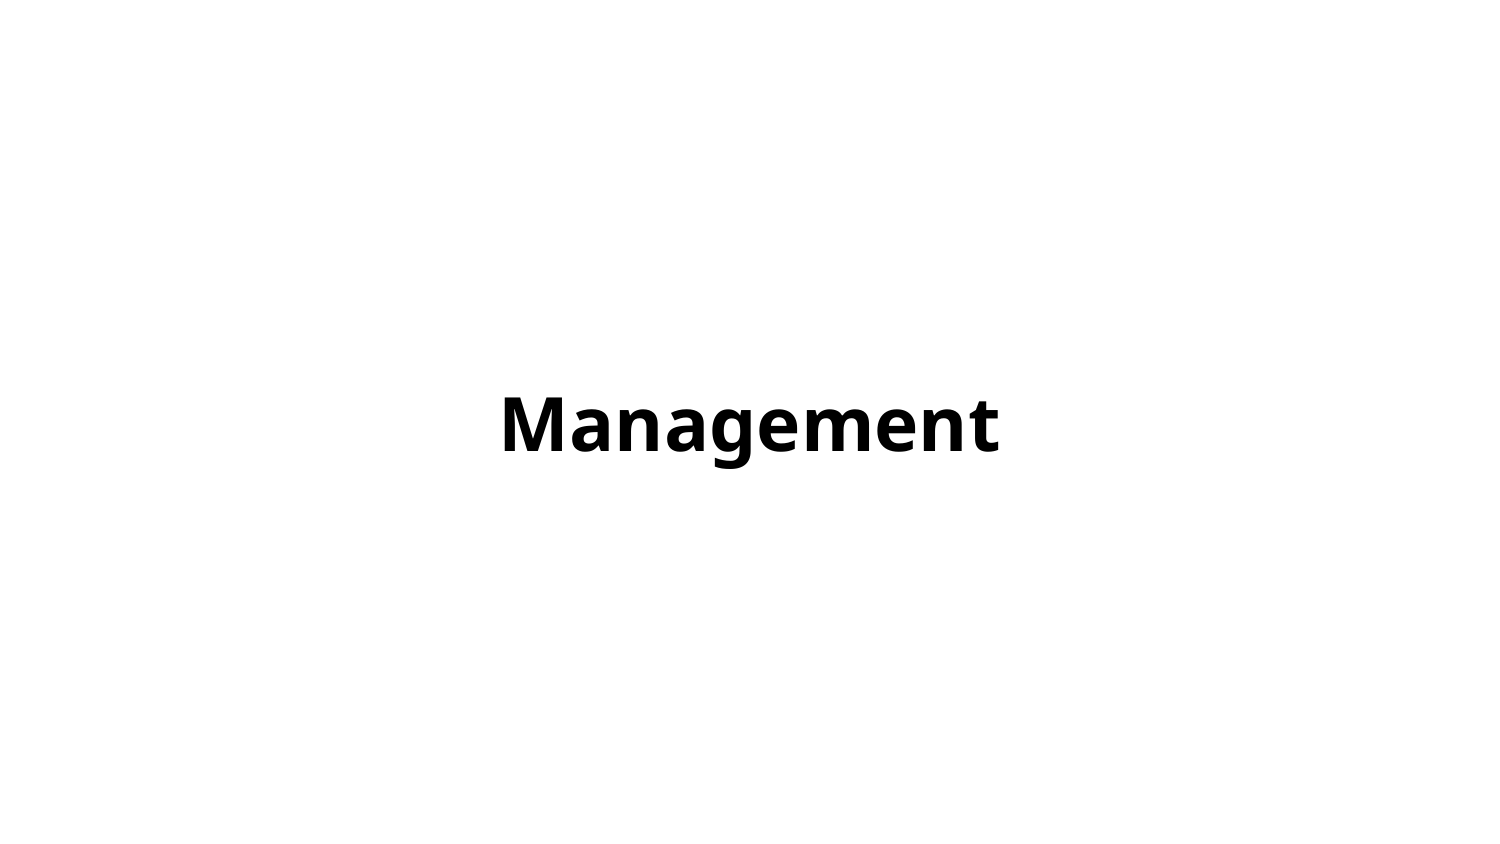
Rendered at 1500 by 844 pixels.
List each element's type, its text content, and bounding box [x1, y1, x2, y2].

title Management [51, 352, 1449, 491]
